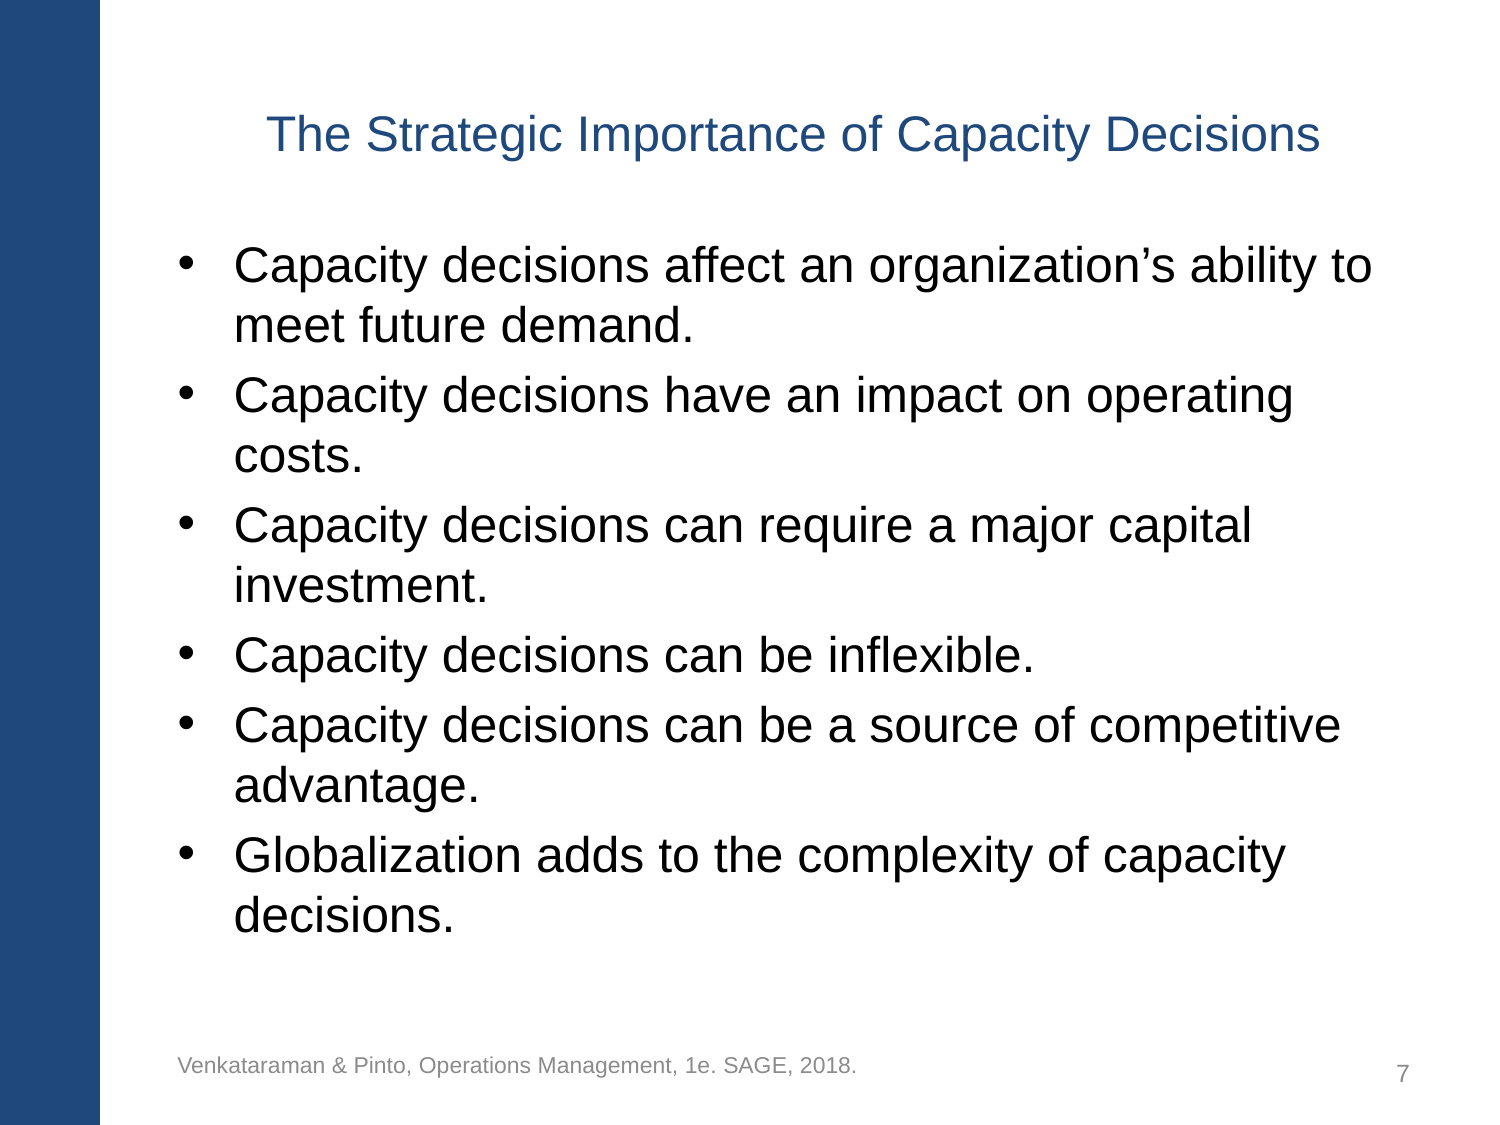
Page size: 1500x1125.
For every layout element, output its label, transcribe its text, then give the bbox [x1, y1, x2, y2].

title The Strategic Importance of Capacity Decisions [162, 37, 1425, 224]
slide_number 7 [1350, 1042, 1425, 1103]
list Capacity decisions affect an organization’s ability to meet future demand. Capacity decisions have an impact on operating costs. Capacity decisions can require a major capital investment. Capacity decisions can be inflexible. Capacity decisions can be a source of competitive advantage. Globalization adds to the complexity of capacity decisions. [162, 224, 1425, 1013]
footer Venkataraman & Pinto, Operations Management, 1e. SAGE, 2018. [162, 1042, 1313, 1103]
